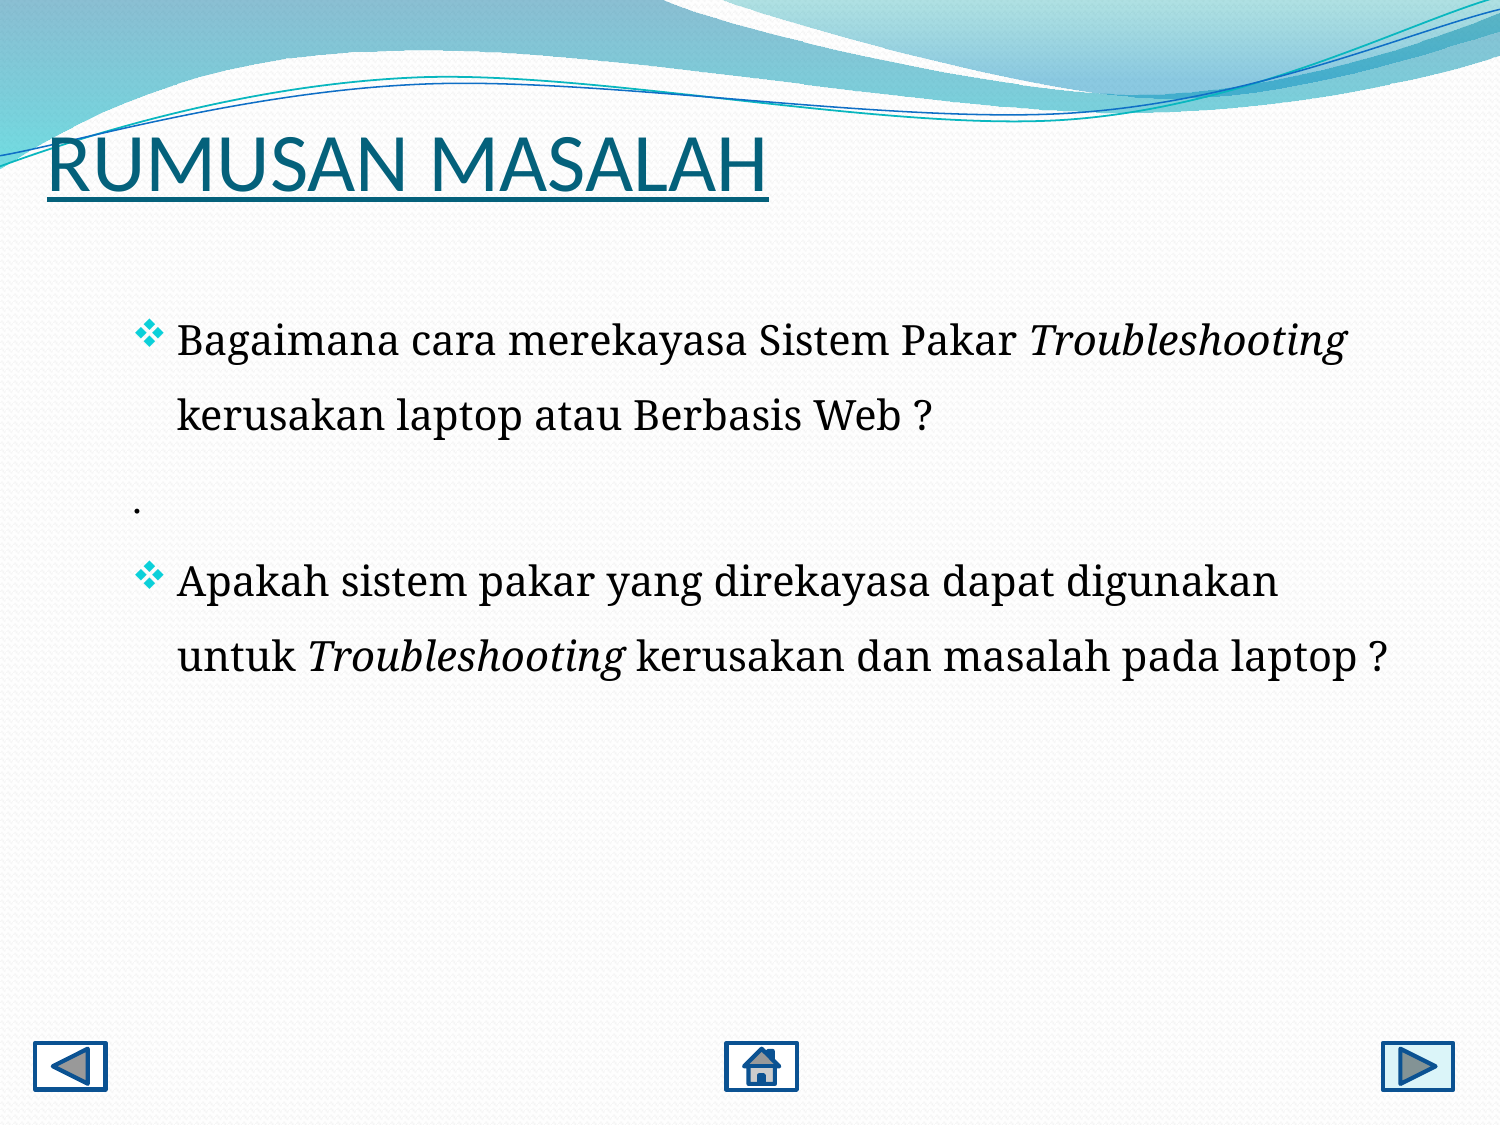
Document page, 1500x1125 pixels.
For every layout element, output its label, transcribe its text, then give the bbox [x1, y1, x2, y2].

list Bagaimana cara merekayasa Sistem Pakar Troubleshooting kerusakan laptop atau Berbasis Web ? . Apakah sistem pakar yang direkayasa dapat digunakan untuk Troubleshooting kerusakan dan masalah pada laptop ? [117, 281, 1418, 950]
text_box [1381, 1041, 1455, 1092]
text_box [33, 1041, 108, 1092]
title RUMUSAN MASALAH [46, 70, 1055, 208]
text_box [724, 1041, 799, 1092]
